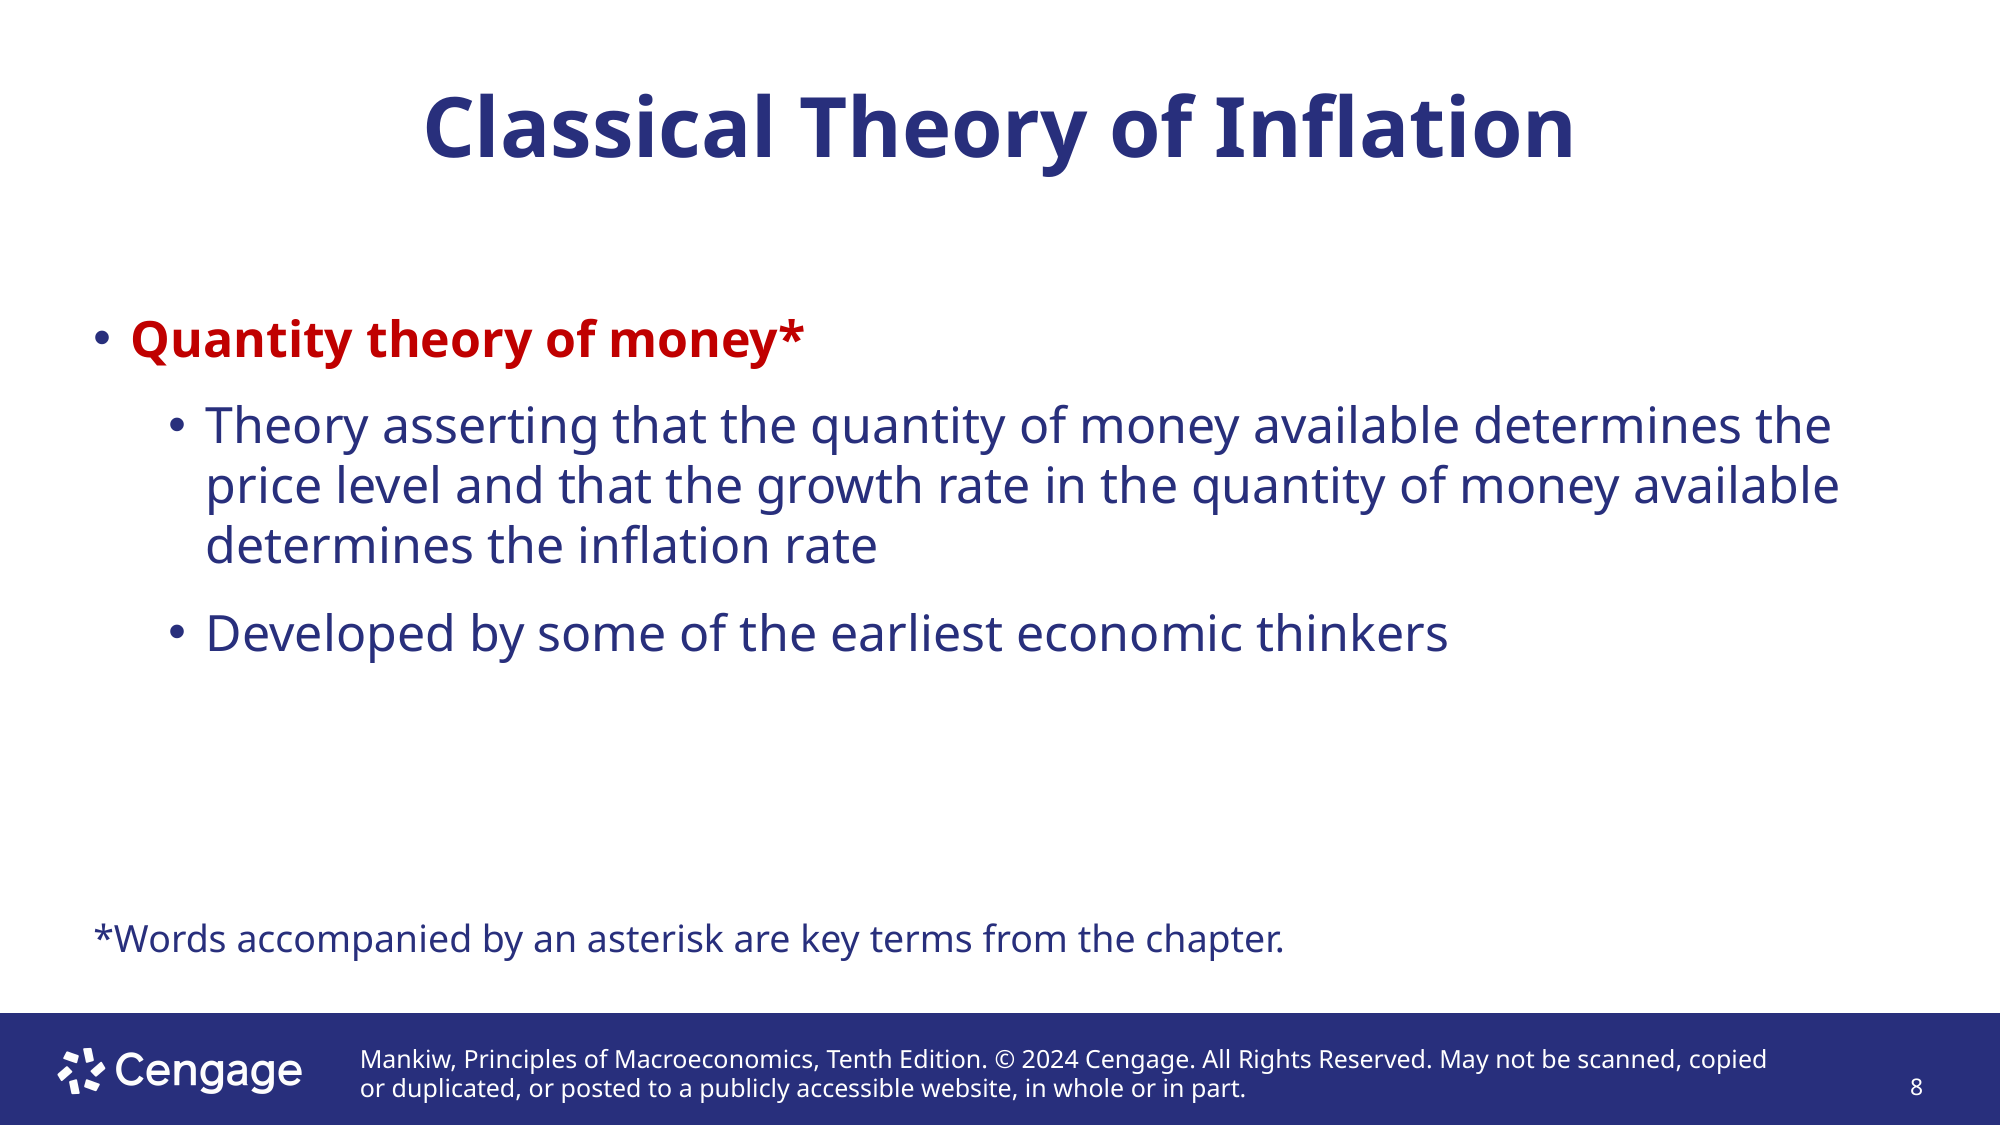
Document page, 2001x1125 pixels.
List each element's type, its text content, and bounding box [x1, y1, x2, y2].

picture [30, 1020, 329, 1122]
title Classical Theory of Inflation [78, 77, 1923, 278]
list Quantity theory of money* Theory asserting that the quantity of money available determines the price level and that the growth rate in the quantity of money available determines the inflation rate Developed by some of the earliest economic thinkers *Words accompanied by an asterisk are key terms from the chapter. [78, 299, 1923, 1014]
